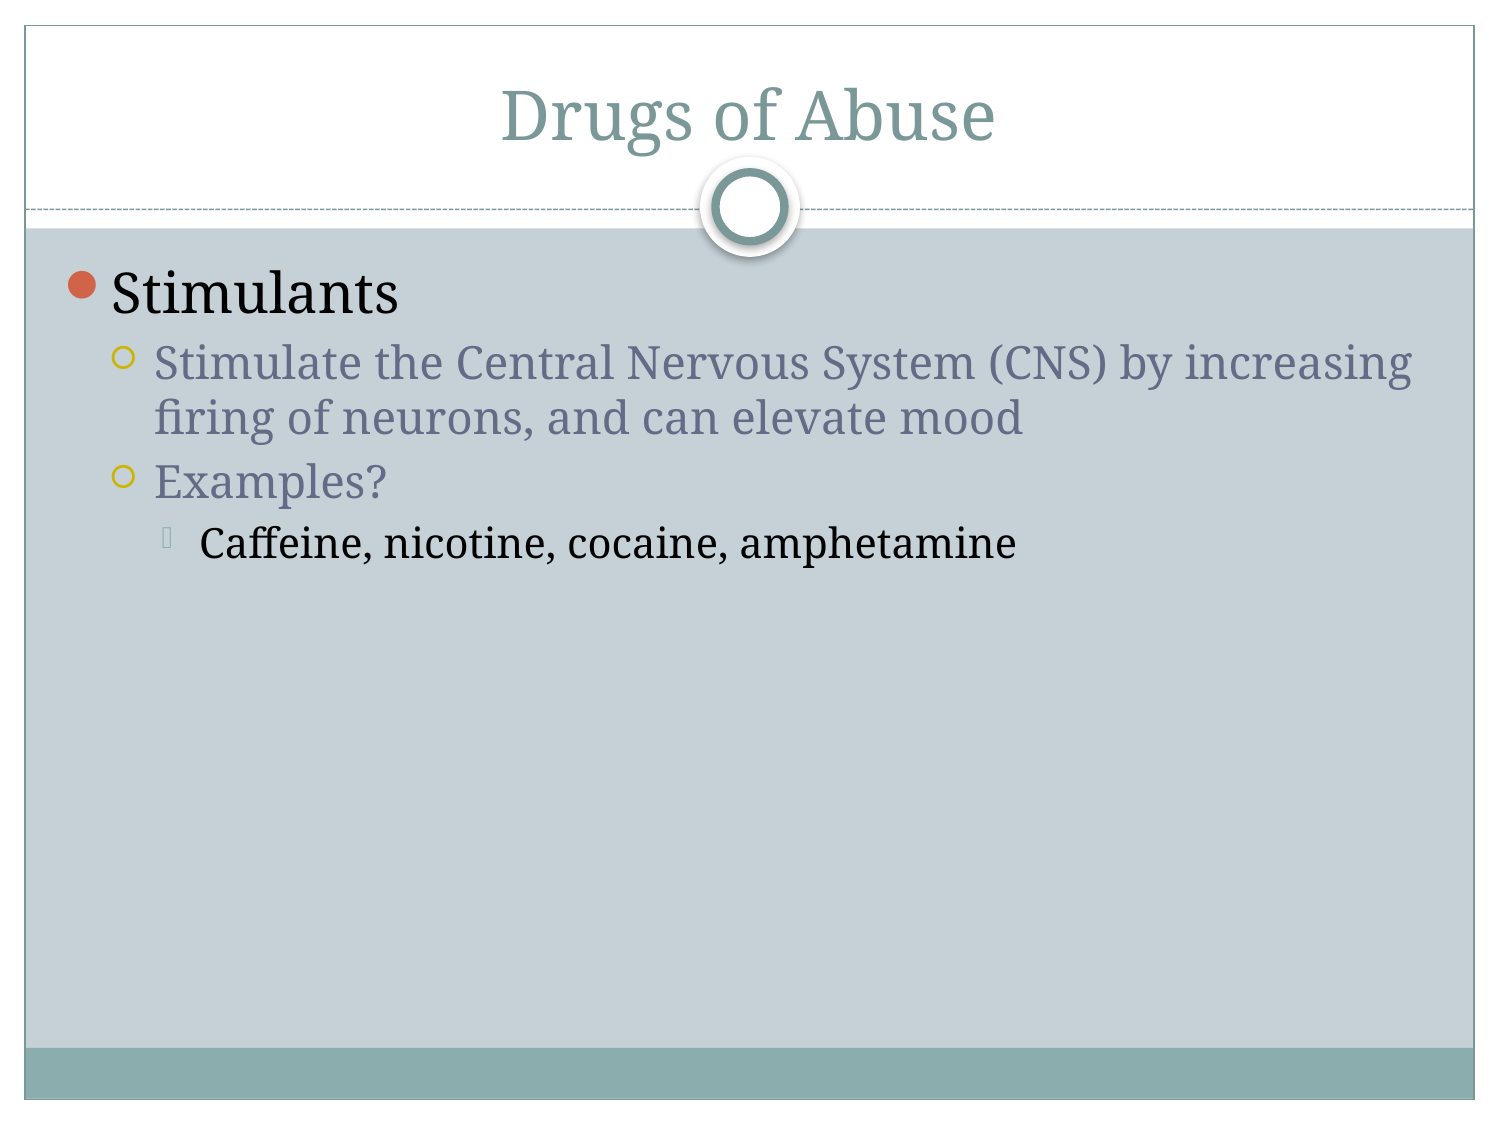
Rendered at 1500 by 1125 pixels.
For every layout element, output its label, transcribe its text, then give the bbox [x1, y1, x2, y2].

list Stimulants Stimulate the Central Nervous System (CNS) by increasing firing of neurons, and can elevate mood Examples? Caffeine, nicotine, cocaine, amphetamine [49, 249, 1450, 1005]
title Drugs of Abuse [49, 37, 1450, 162]
